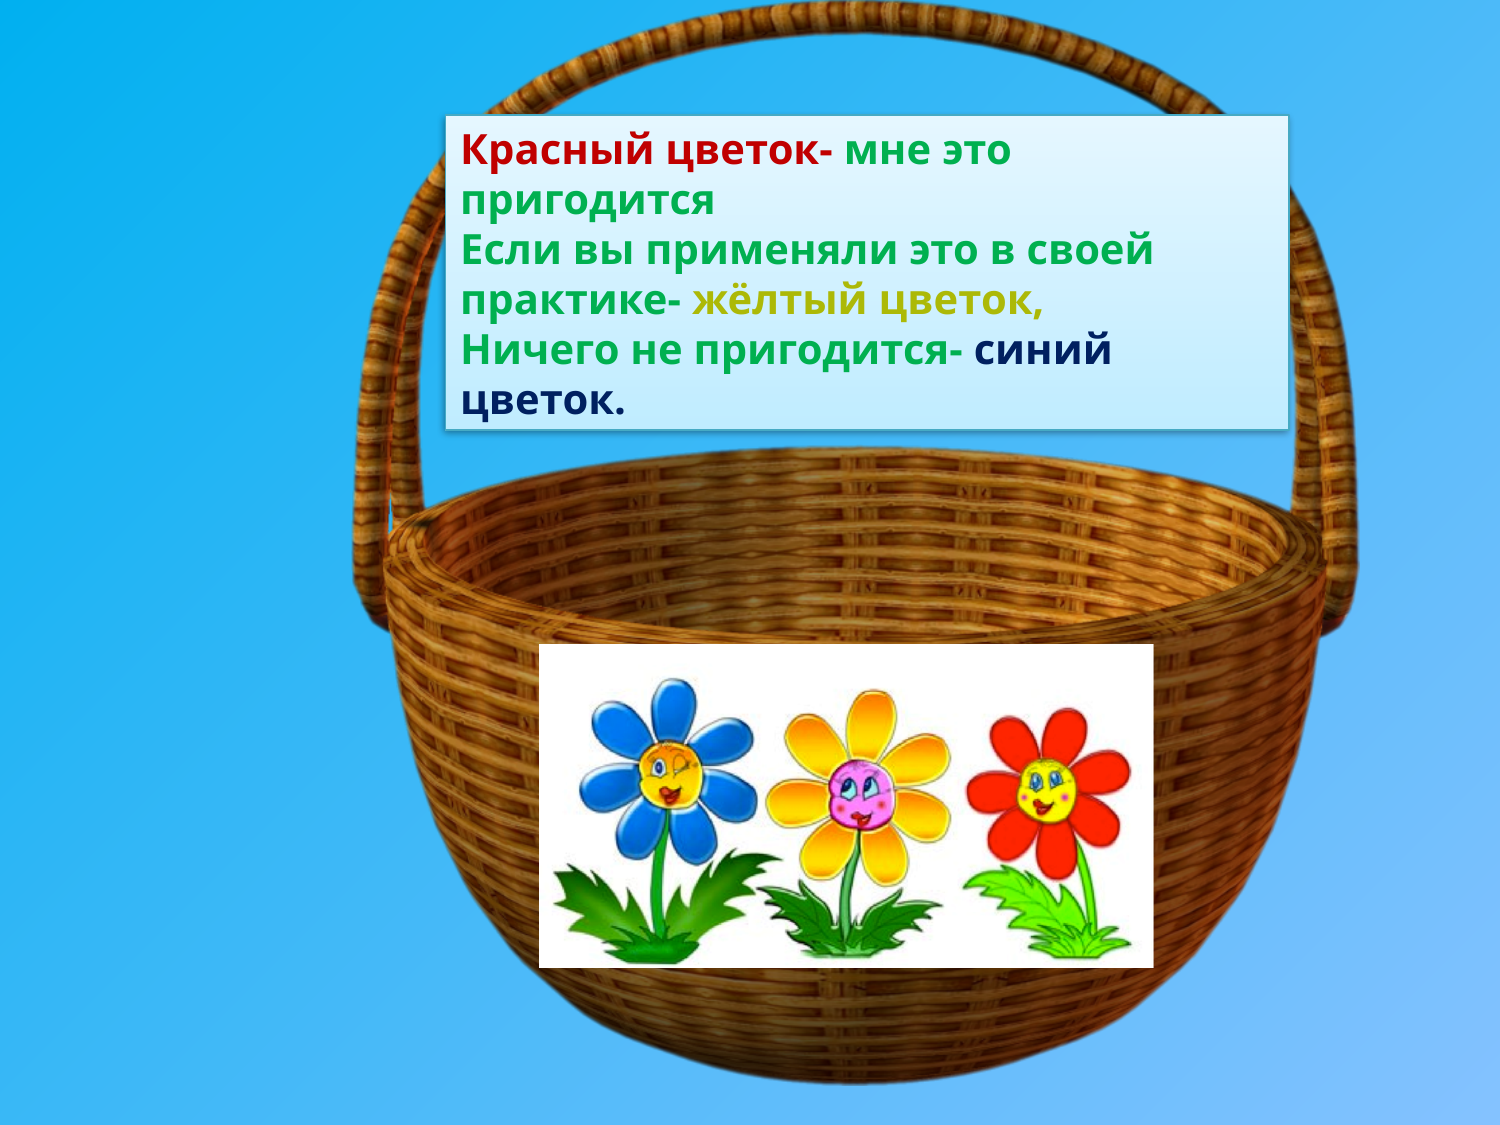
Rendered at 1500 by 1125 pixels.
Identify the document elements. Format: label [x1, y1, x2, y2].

picture [350, 0, 1360, 1086]
